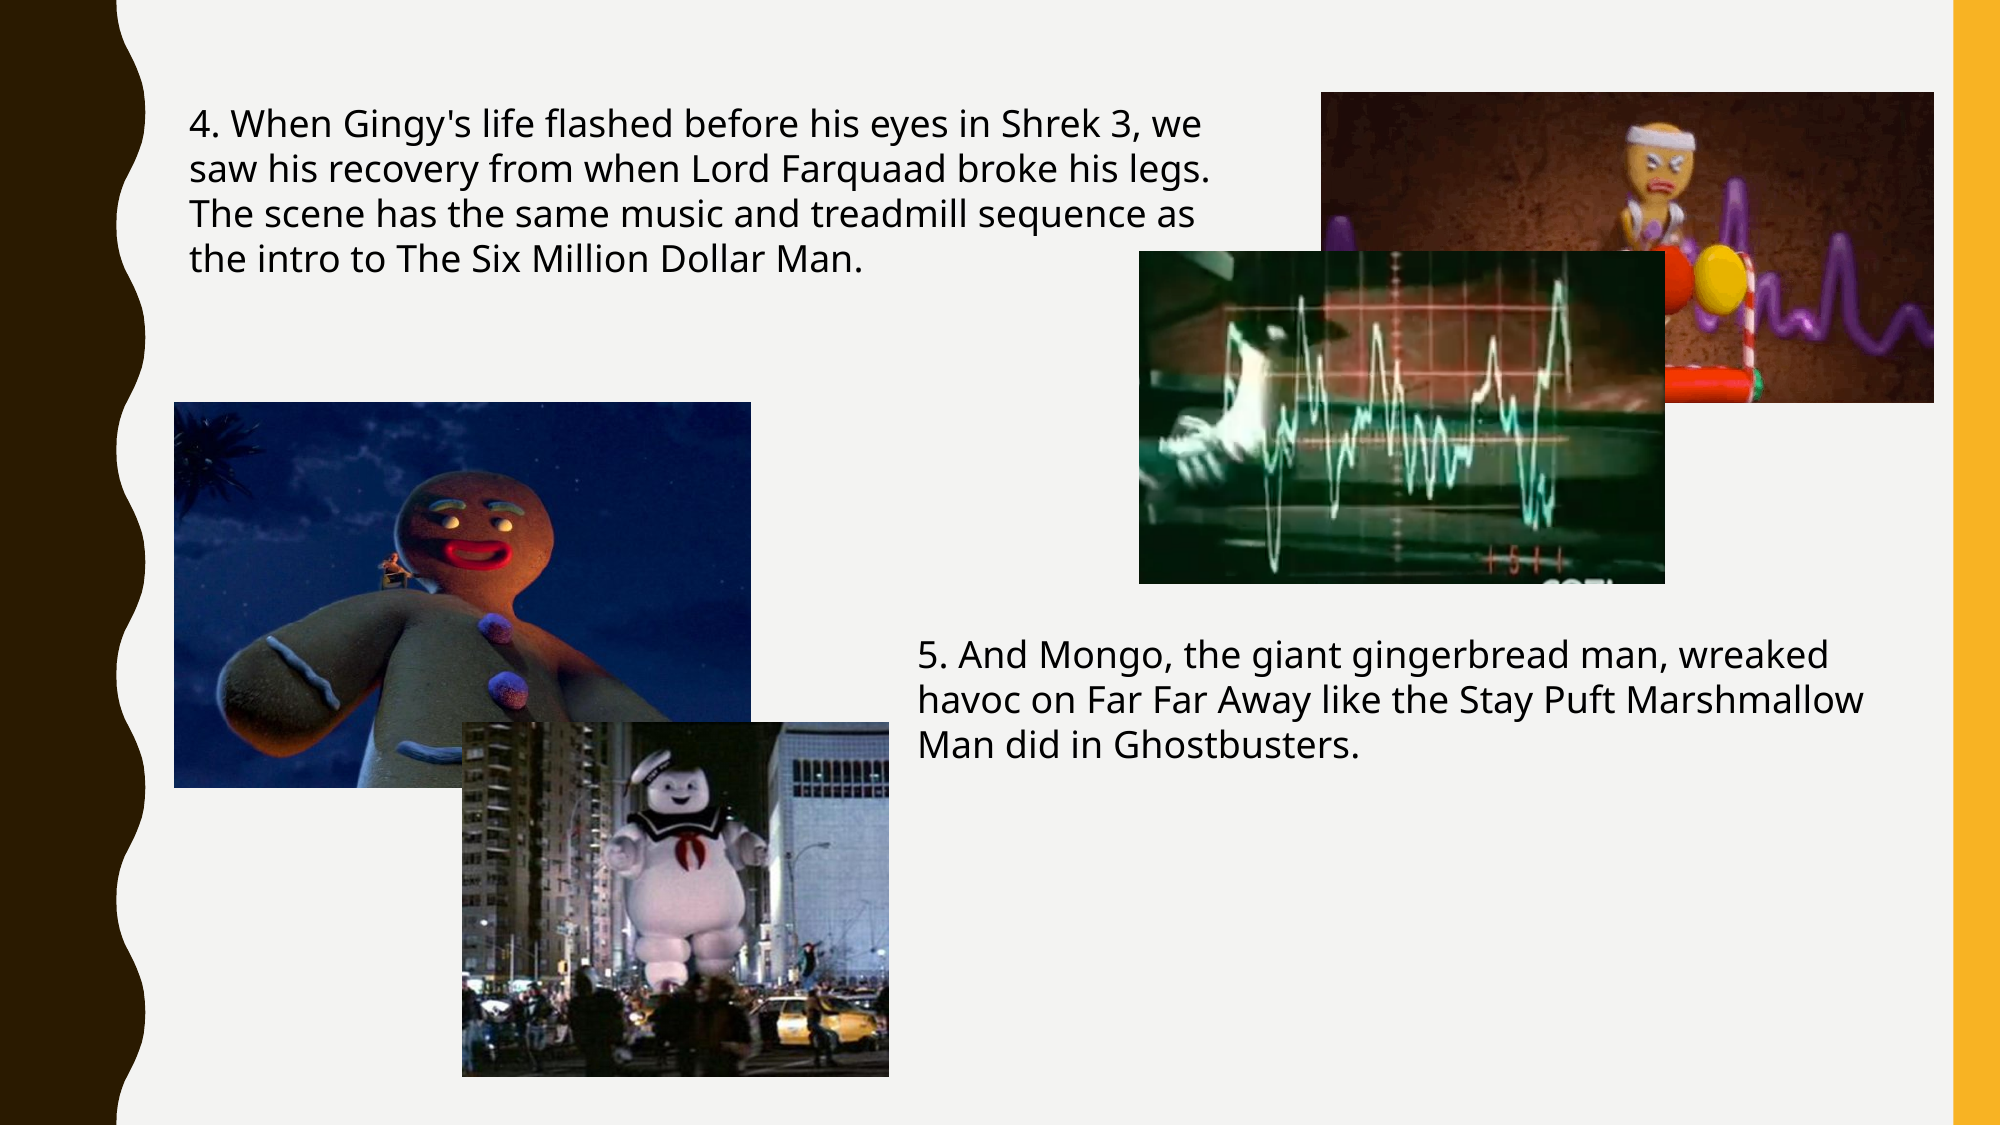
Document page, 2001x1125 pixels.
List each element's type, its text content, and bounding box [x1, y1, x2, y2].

picture [174, 402, 889, 1077]
text_box 4. When Gingy's life flashed before his eyes in Shrek 3, we saw his recovery from when Lord Farquaad broke his legs. The scene has the same music and treadmill sequence as the intro to The Six Million Dollar Man. [174, 92, 1228, 288]
text_box 5. And Mongo, the giant gingerbread man, wreaked havoc on Far Far Away like the Stay Puft Marshmallow Man did in Ghostbusters. [902, 623, 1903, 774]
picture [1139, 92, 1934, 584]
